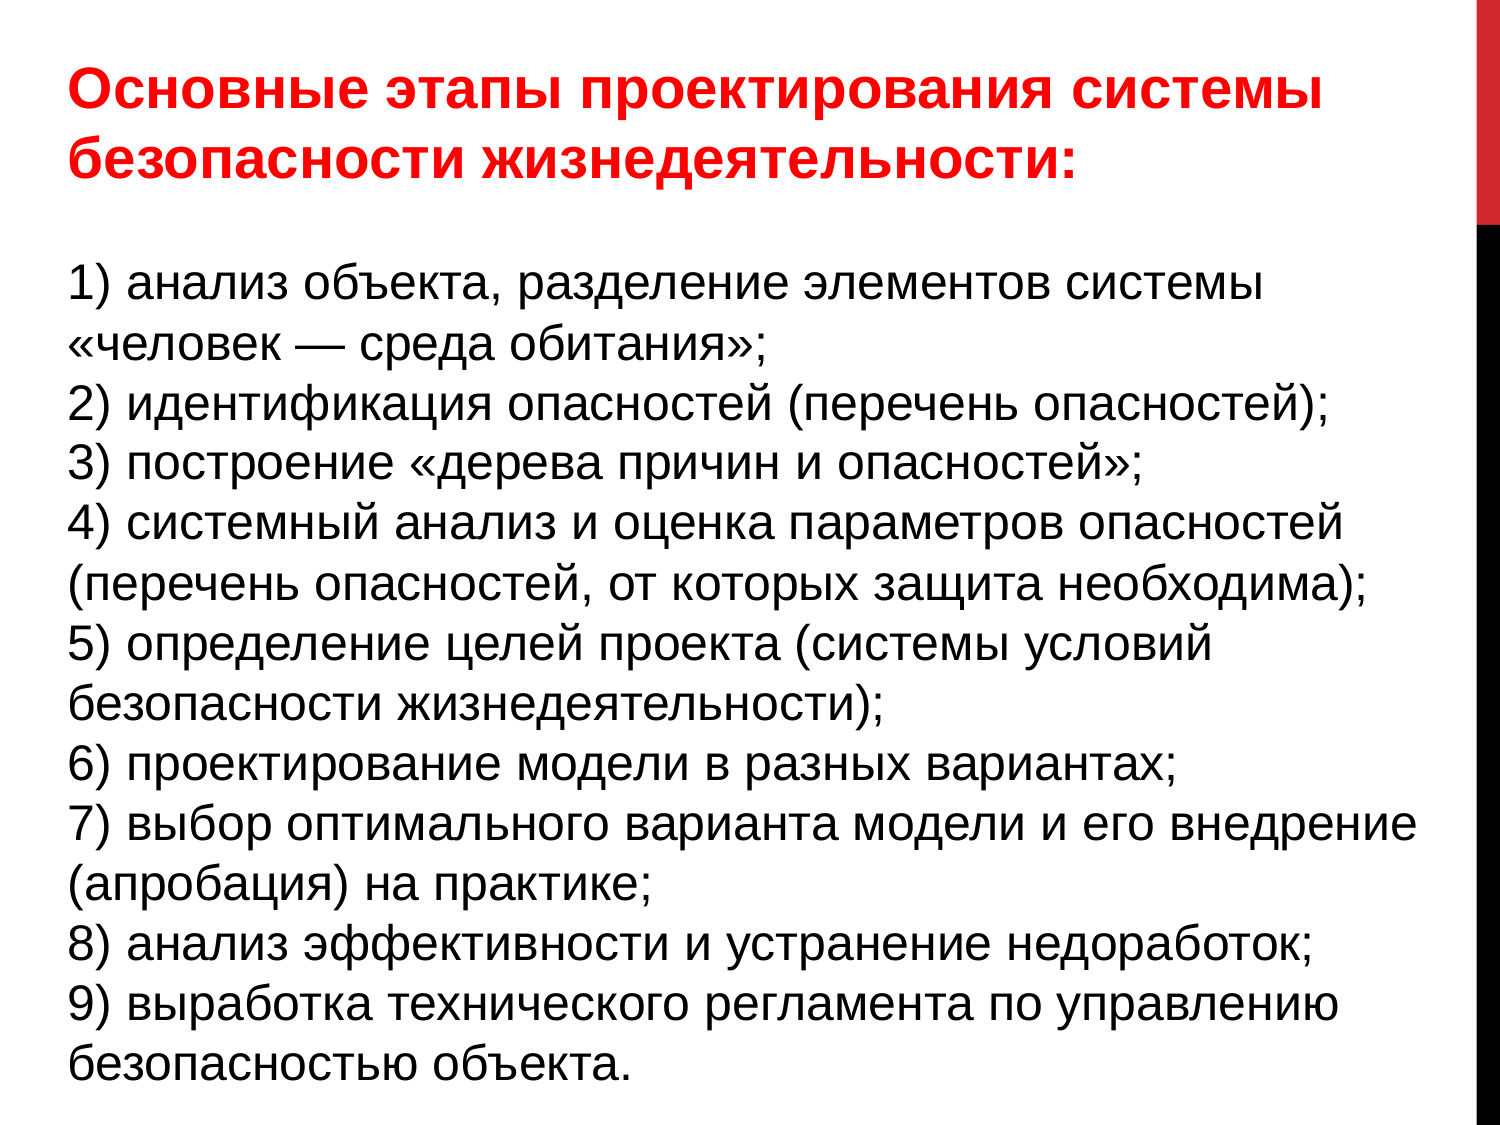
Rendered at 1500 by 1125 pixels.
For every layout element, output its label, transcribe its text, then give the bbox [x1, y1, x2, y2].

text_box Основные этапы проектирования системы безопасности жизнедеятельности: 1) анализ объекта, разделение элементов системы «человек — среда обитания»; 2) идентификация опасностей (перечень опасностей); 3) построение «дерева причин и опасностей»; 4) системный анализ и оценка параметров опасностей (перечень опасностей, от которых защита необходима); 5) определение целей проекта (системы условий безопасности жизнедеятельности); 6) проектирование модели в разных вариантах; 7) выбор оптимального варианта модели и его внедрение (апробация) на практике; 8) анализ эффективности и устранение недоработок; 9) выработка технического регламента по управлению безопасностью объекта. [53, 42, 1447, 1098]
